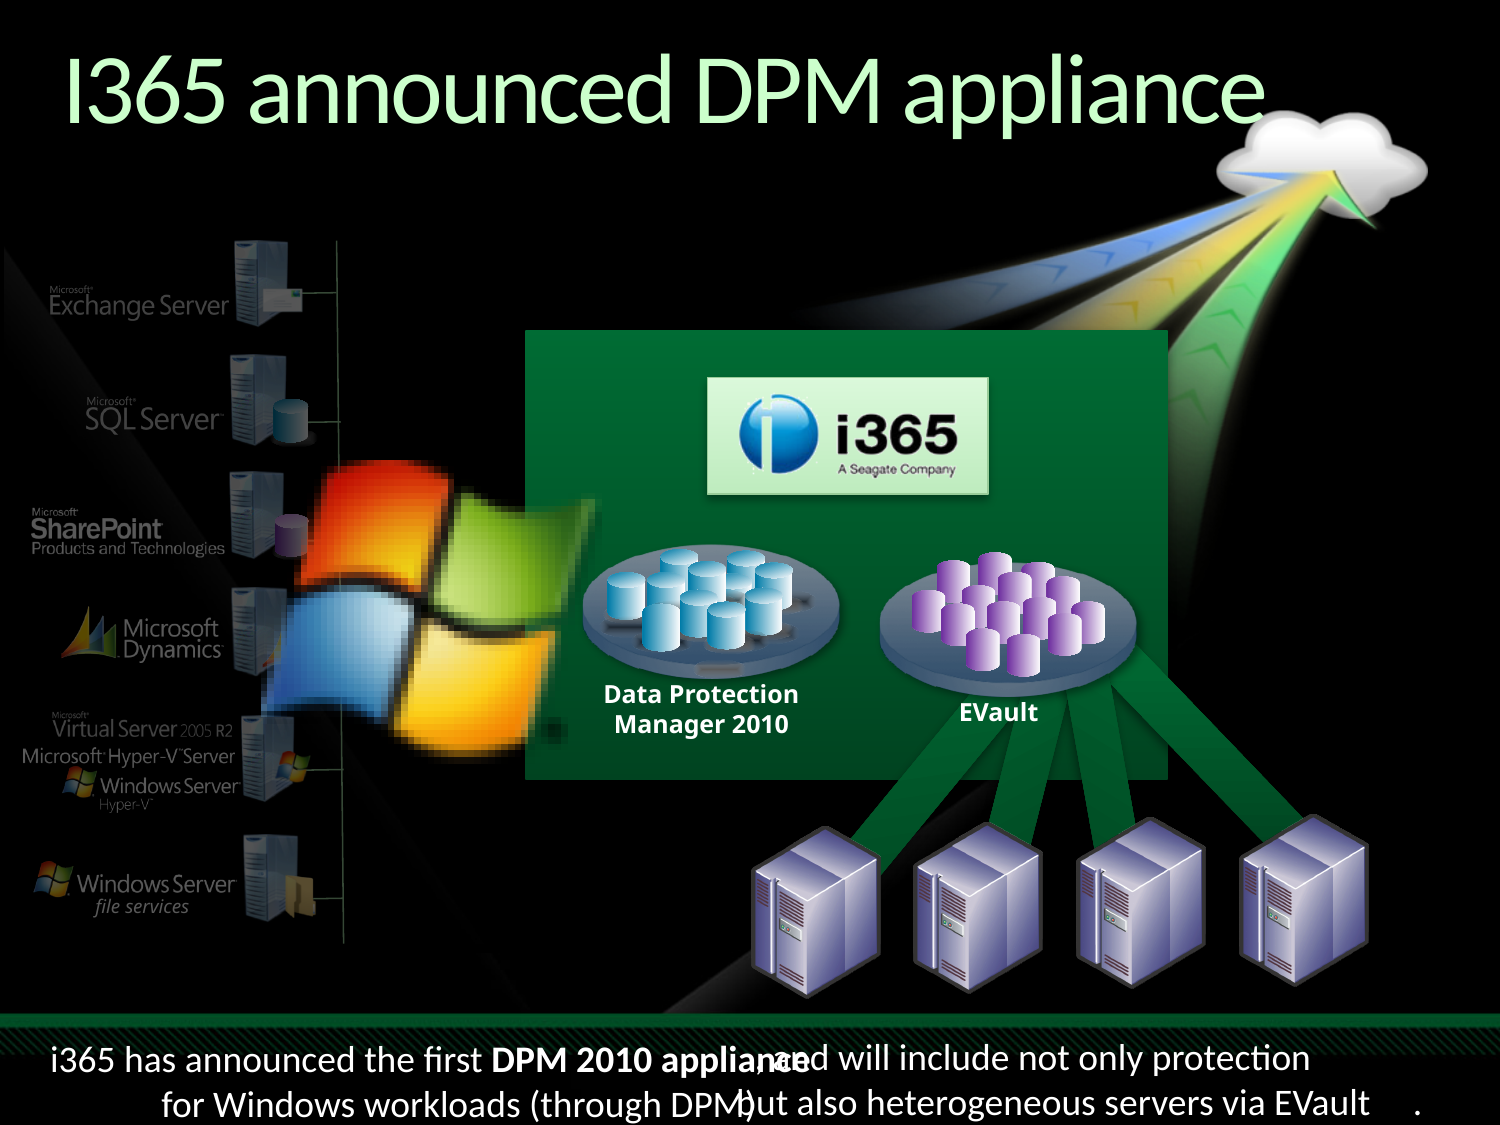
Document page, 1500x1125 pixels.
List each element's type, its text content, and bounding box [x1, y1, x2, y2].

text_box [750, 636, 1370, 999]
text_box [525, 330, 1168, 636]
text_box i365 has announced the first DPM 2010 appliance . for Windows workloads (through DPM),t [33, 1027, 709, 1125]
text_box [525, 718, 745, 780]
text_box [852, 548, 1151, 735]
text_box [16, 239, 344, 944]
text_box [615, 109, 1428, 735]
text_box [0, 154, 500, 953]
title I365 announced DPM appliance [62, 37, 1438, 147]
text_box , and will include not only protection but also heterogeneous servers via EVault . [709, 1025, 1500, 1125]
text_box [598, 549, 817, 679]
picture [0, 0, 1500, 1125]
